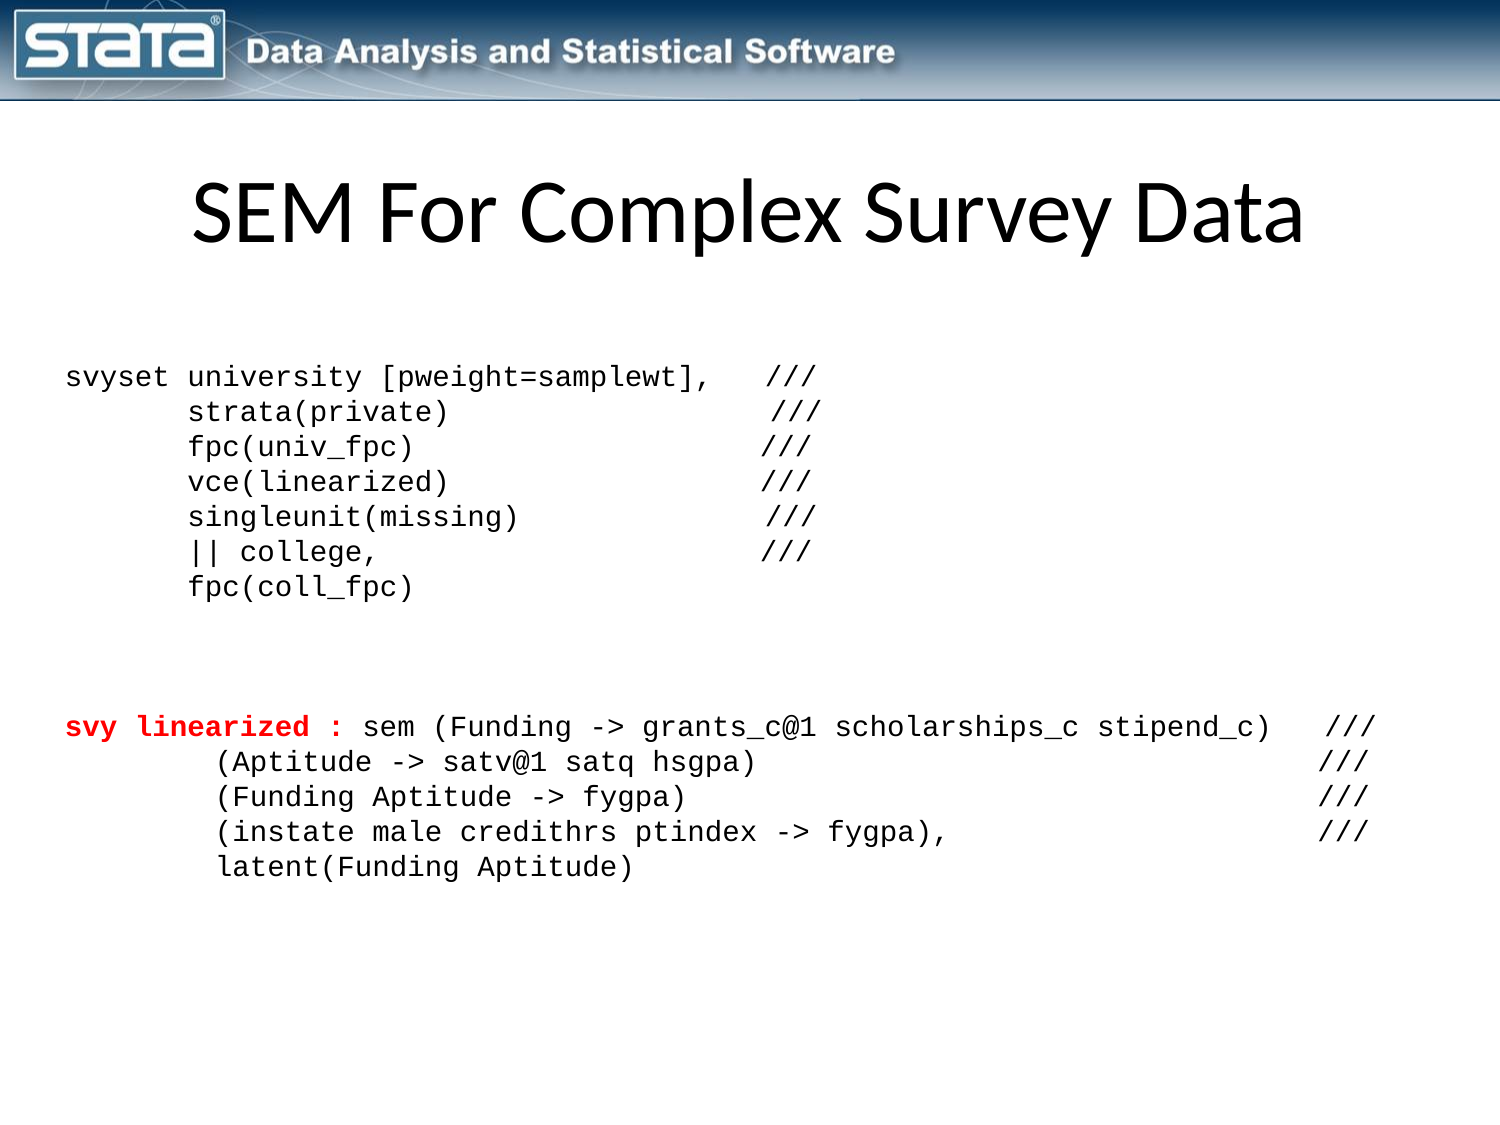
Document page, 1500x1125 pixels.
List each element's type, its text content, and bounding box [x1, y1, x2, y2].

picture [0, 0, 1500, 101]
text_box svyset university [pweight=samplewt], /// strata(private) /// fpc(univ_fpc) /// vce(linearized) /// singleunit(missing) /// || college, /// fpc(coll_fpc) svy linearized : sem (Funding -> grants_c@1 scholarships_c stipend_c) /// (Aptitude -> satv@1 satq hsgpa) /// (Funding Aptitude -> fygpa) /// (instate male credithrs ptindex -> fygpa), /// latent(Funding Aptitude) [49, 349, 1475, 959]
title SEM For Complex Survey Data [75, 125, 1425, 288]
